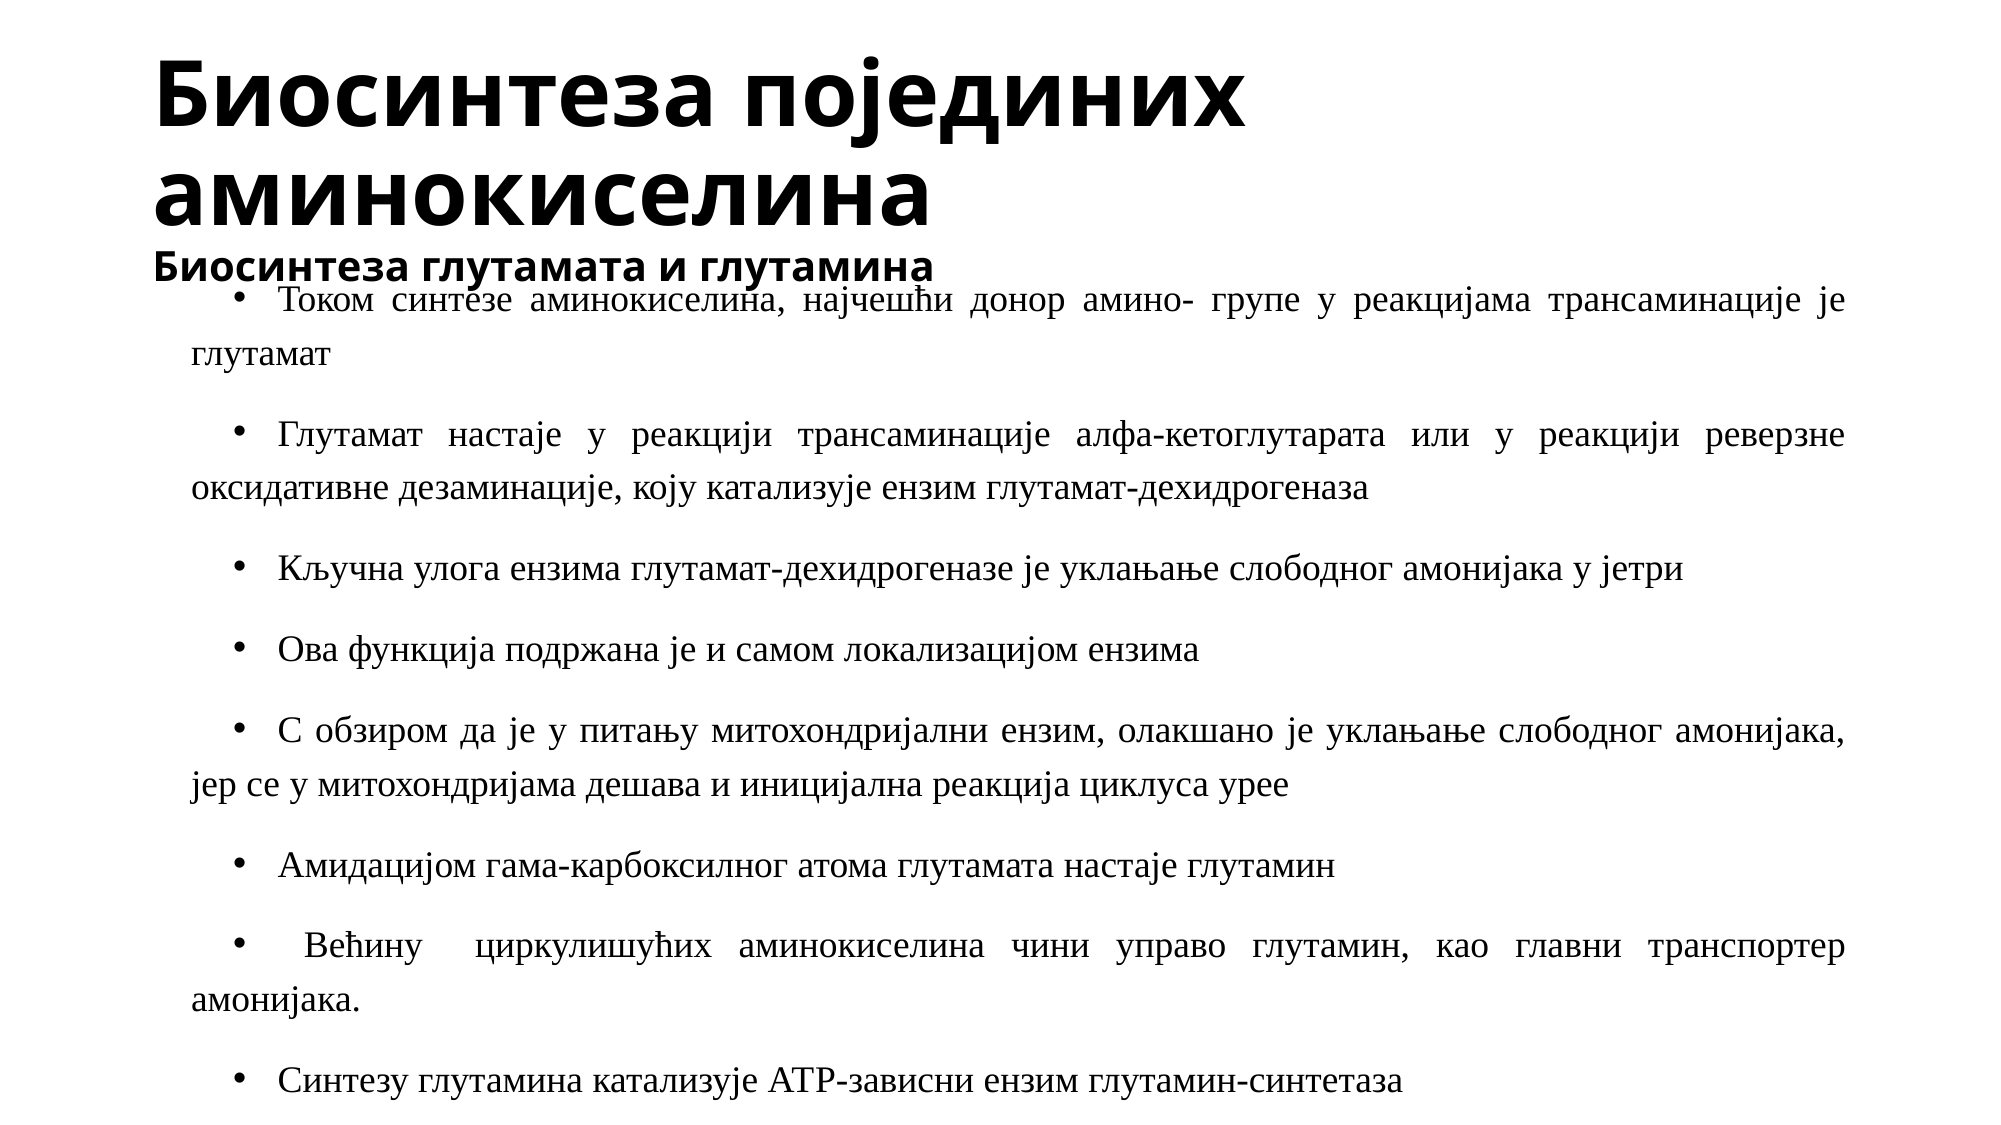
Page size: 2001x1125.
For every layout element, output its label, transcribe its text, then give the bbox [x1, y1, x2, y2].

title Биосинтеза појединих аминокиселина Биосинтеза глутамата и глутамина [137, 59, 1863, 257]
list Током синтезе аминокиселина, најчешћи донор амино- групе у реакцијама трансаминације је глутамат Глутамат настаје у реакцији трансаминације алфа-кетоглутарата или у реакцији реверзне оксидативне дезаминације, коју катализује ензим глутамат-дехидрогеназа Кључна улога ензима глутамат-дехидрогеназе је уклањање слободног амонијака у јетри Ова функција подржана је и самом локализацијом ензима С обзиром да је у питању митохондријални ензим, олакшано је уклањање слободног амонијака, јер се у митохондријама дешава и иницијална реакција циклуса урее Амидацијом гама-карбоксилног атома глутамата настаје глутамин Већину циркулишућих аминокиселина чини управо глутамин, као главни транспортер амонијака. Синтезу глутамина катализује АТP-зависни ензим глутамин-синтетаза [137, 257, 1863, 1111]
